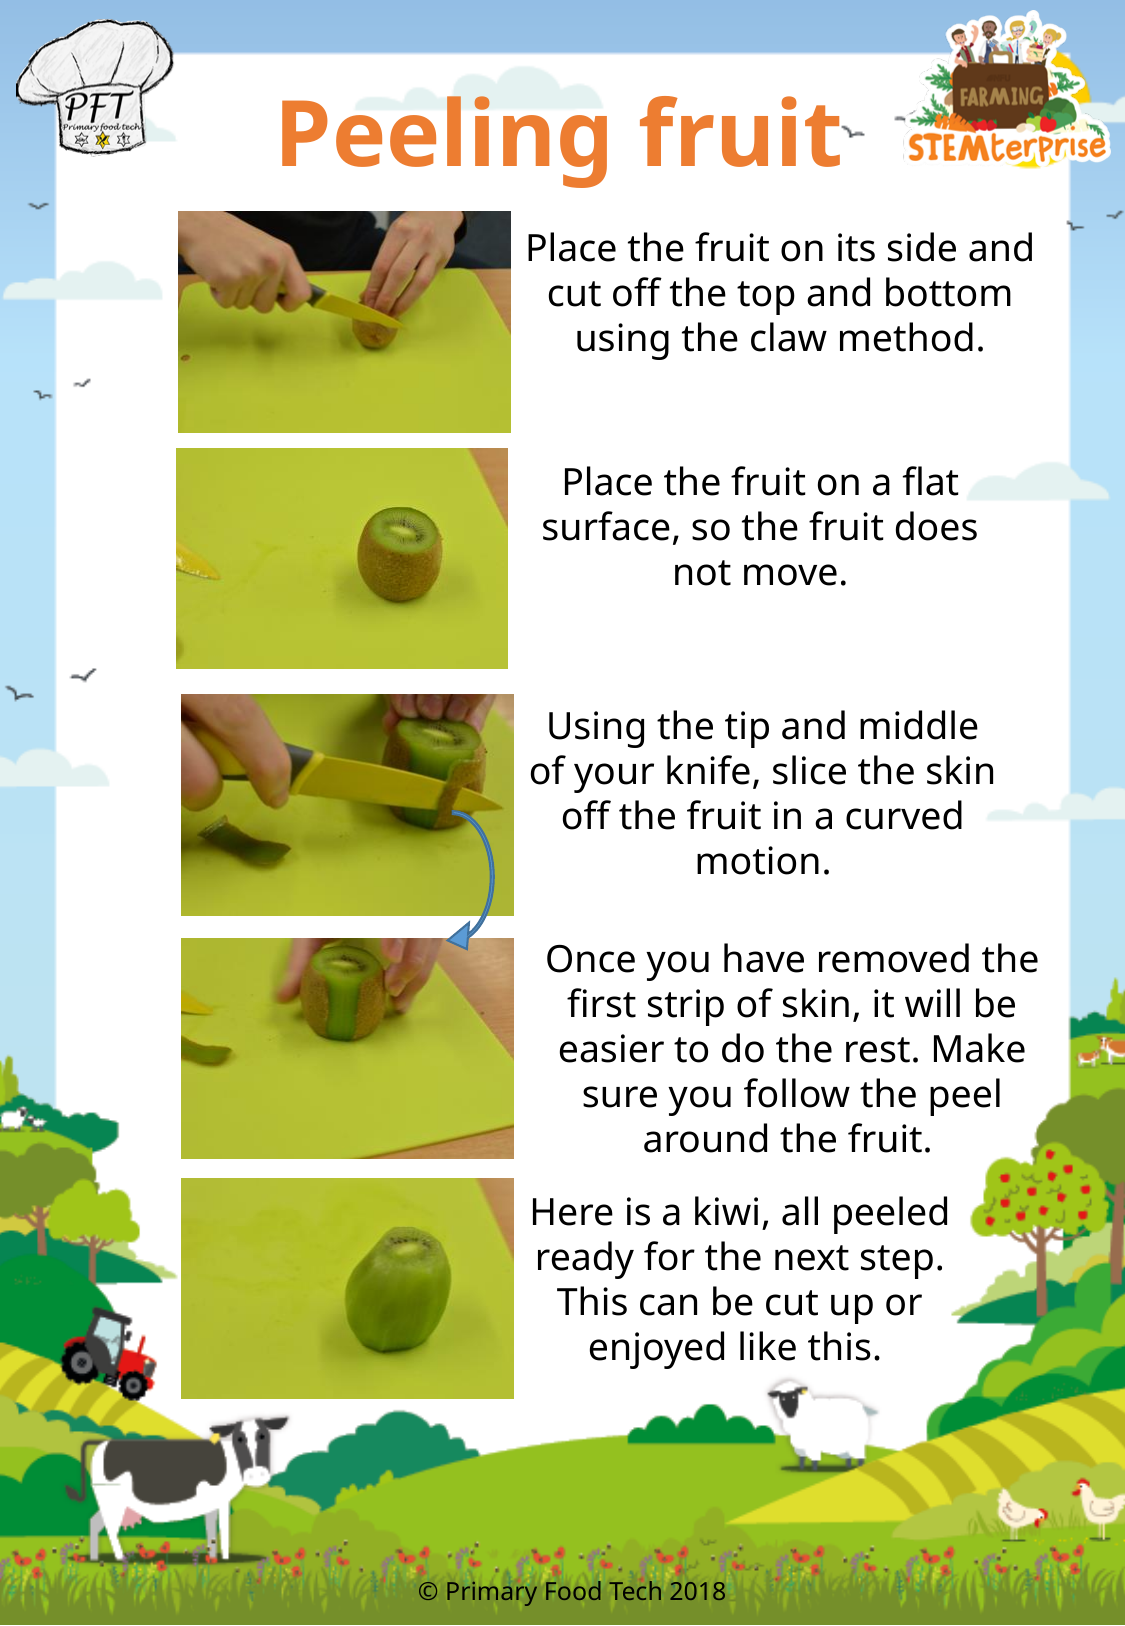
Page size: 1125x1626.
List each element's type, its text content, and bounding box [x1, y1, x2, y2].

text_box [29, 262, 761, 1127]
text_box [450, 916, 486, 938]
picture [0, 0, 1125, 1625]
text_box Place the fruit on its side and cut off the top and bottom using the claw method. [511, 214, 1057, 369]
text_box © Primary Food Tech 2018 [137, 1568, 1008, 1613]
text_box Using the tip and middle of your knife, slice the skin off the fruit in a curved motion. [507, 692, 1018, 892]
text_box Place the fruit on a flat surface, so the fruit does not move. [508, 448, 1016, 603]
text_box Once you have removed the first strip of skin, it will be easier to do the rest. Make sure you follow the peel around the fruit. [508, 925, 1077, 1170]
text_box Peeling fruit [16, 167, 1103, 215]
text_box Here is a kiwi, all peeled ready for the next step. This can be cut up or enjoyed like this. [514, 1178, 977, 1378]
